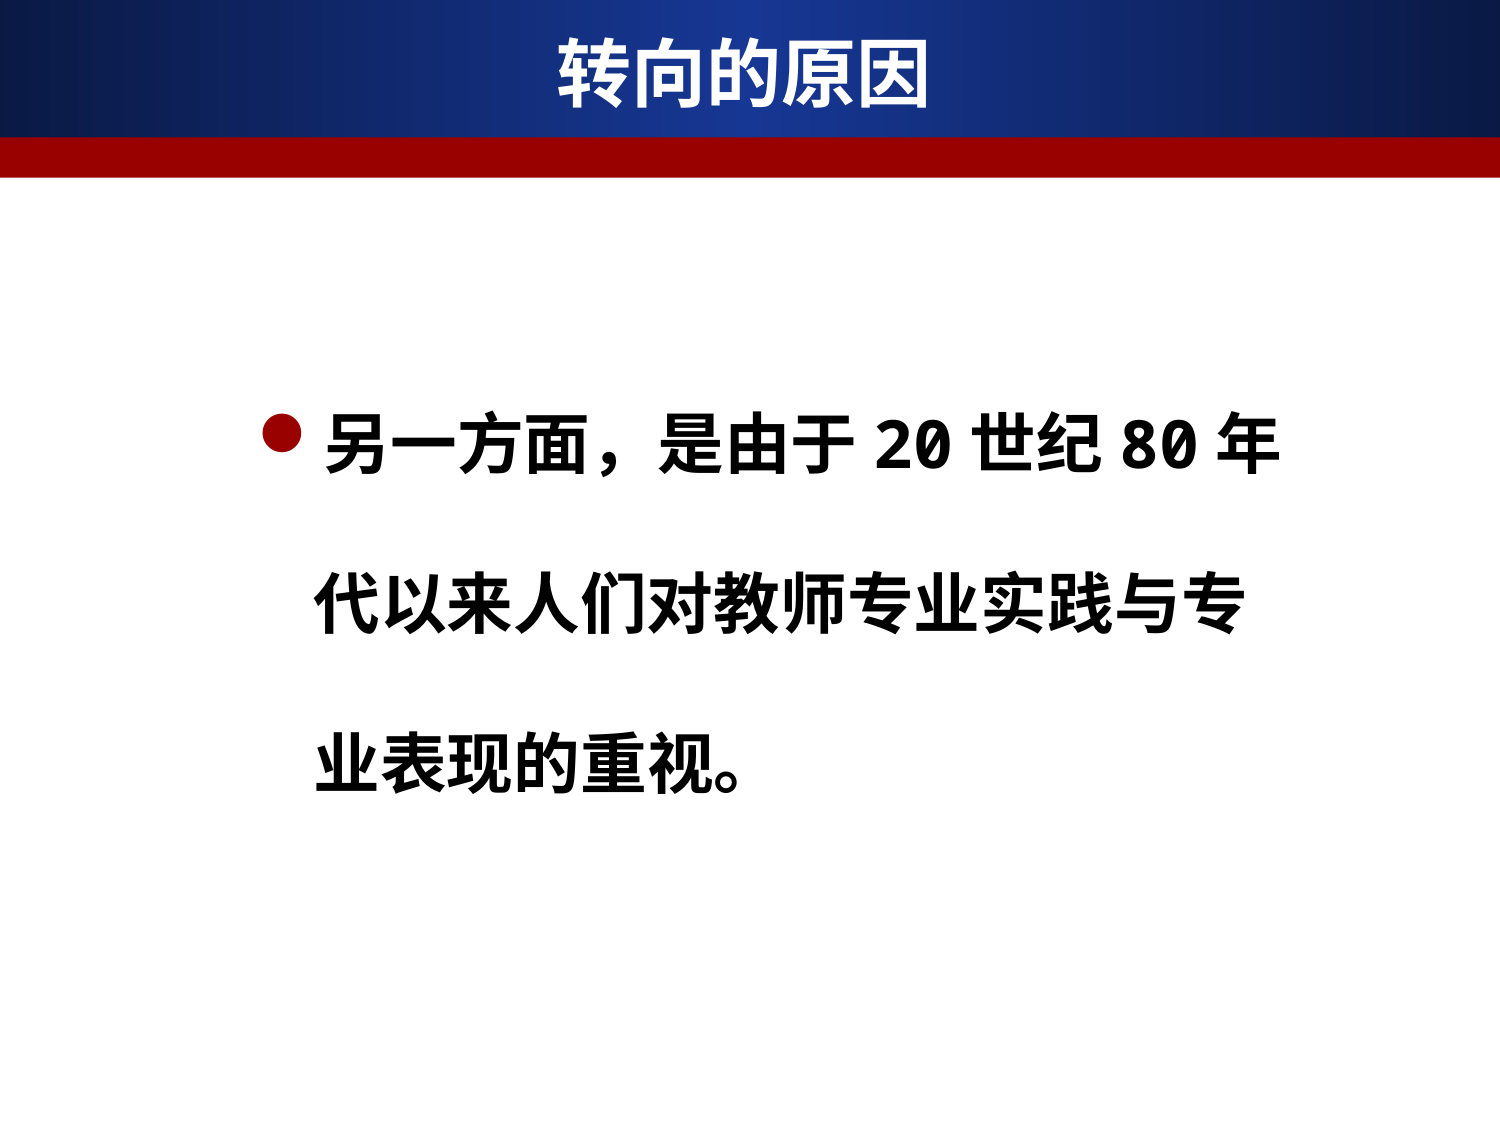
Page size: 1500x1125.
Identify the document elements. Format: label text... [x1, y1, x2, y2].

title 转向的原因 [50, 24, 1438, 118]
list 另一方面，是由于20世纪80年代以来人们对教师专业实践与专业表现的重视。 [242, 314, 1306, 846]
